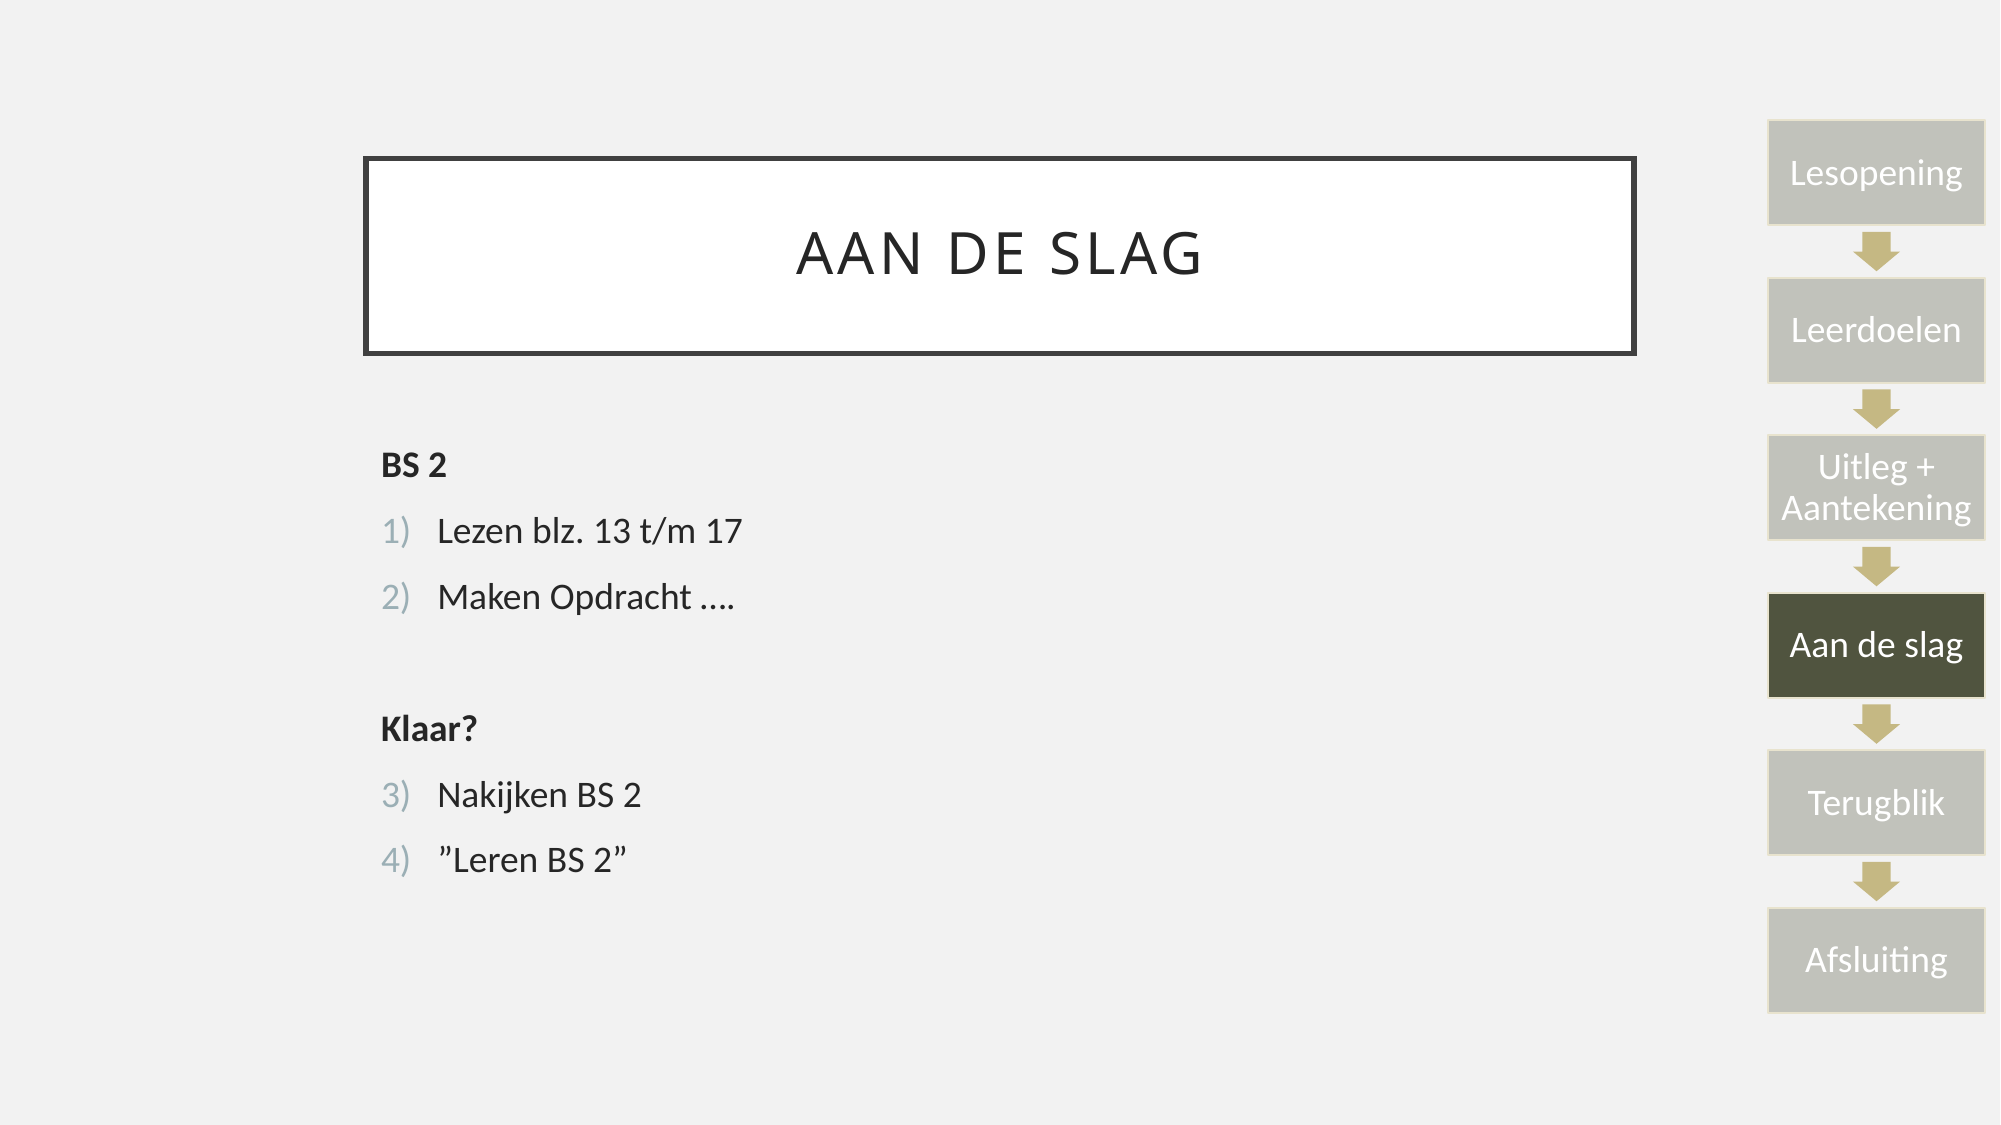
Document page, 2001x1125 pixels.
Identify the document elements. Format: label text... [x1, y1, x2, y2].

list BS 2 Lezen blz. 13 t/m 17 Maken Opdracht …. Klaar? Nakijken BS 2 ”Leren BS 2” [366, 432, 1634, 989]
title Aan de slag [363, 156, 1637, 356]
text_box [1753, 119, 2000, 1014]
